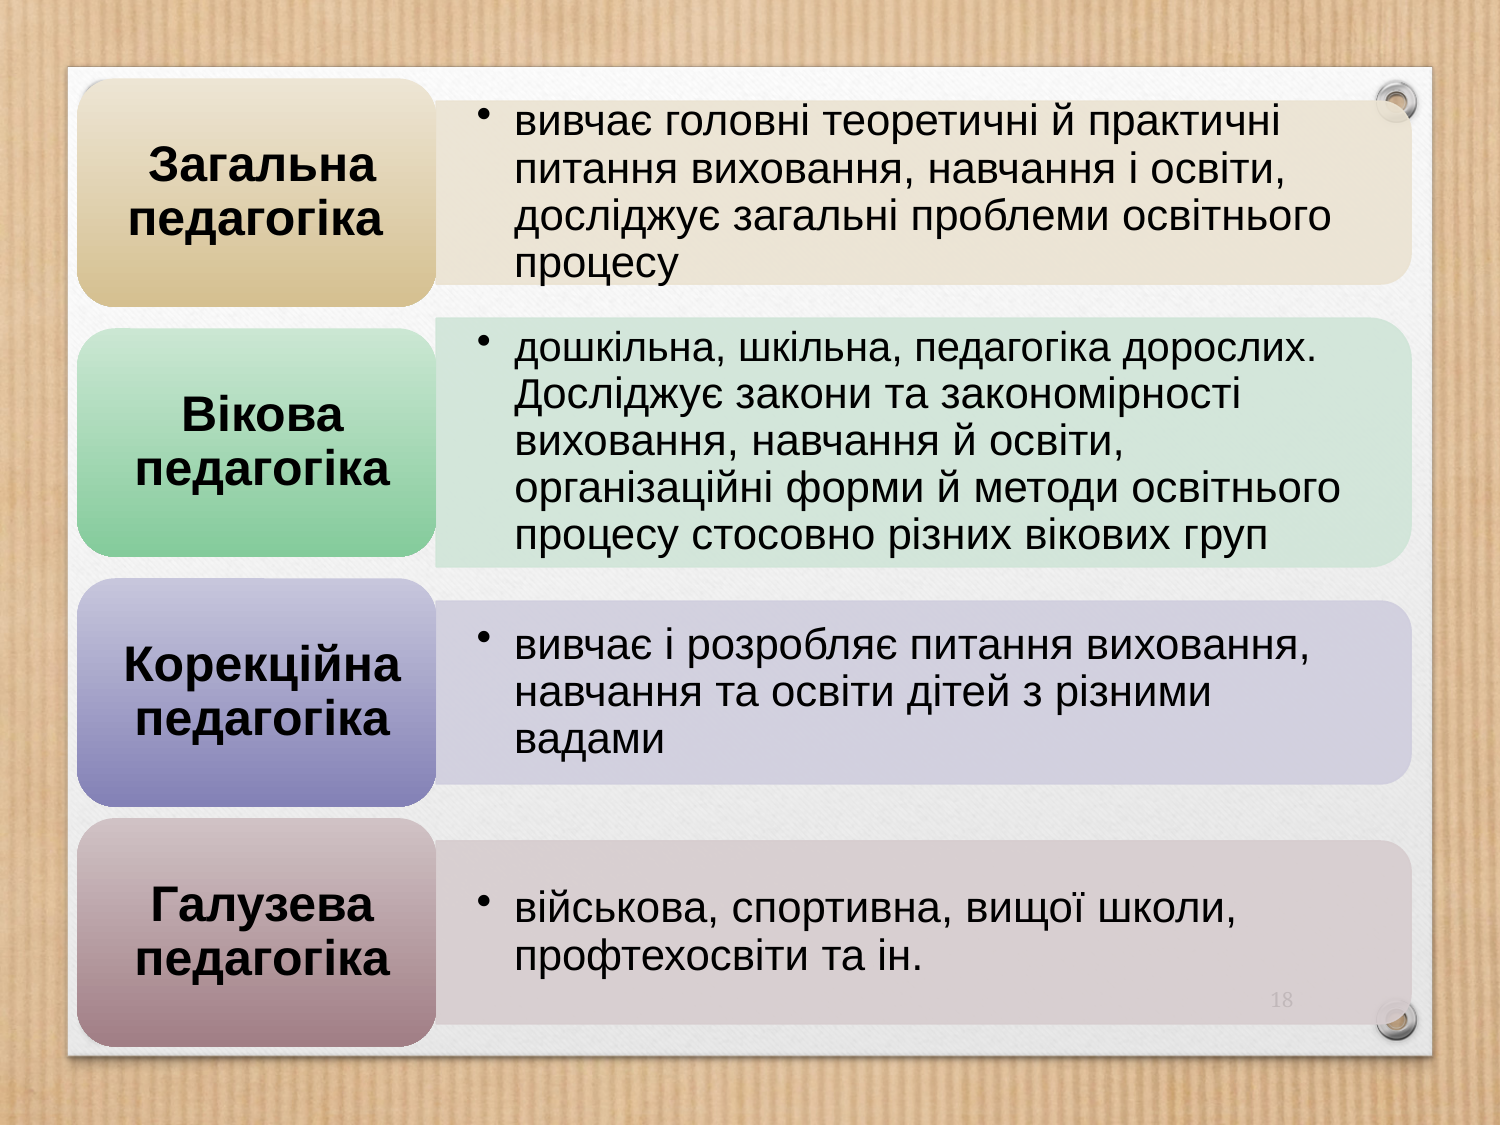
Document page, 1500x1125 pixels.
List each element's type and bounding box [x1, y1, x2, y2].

text_box [76, 77, 1412, 1047]
picture [0, 0, 1500, 1125]
